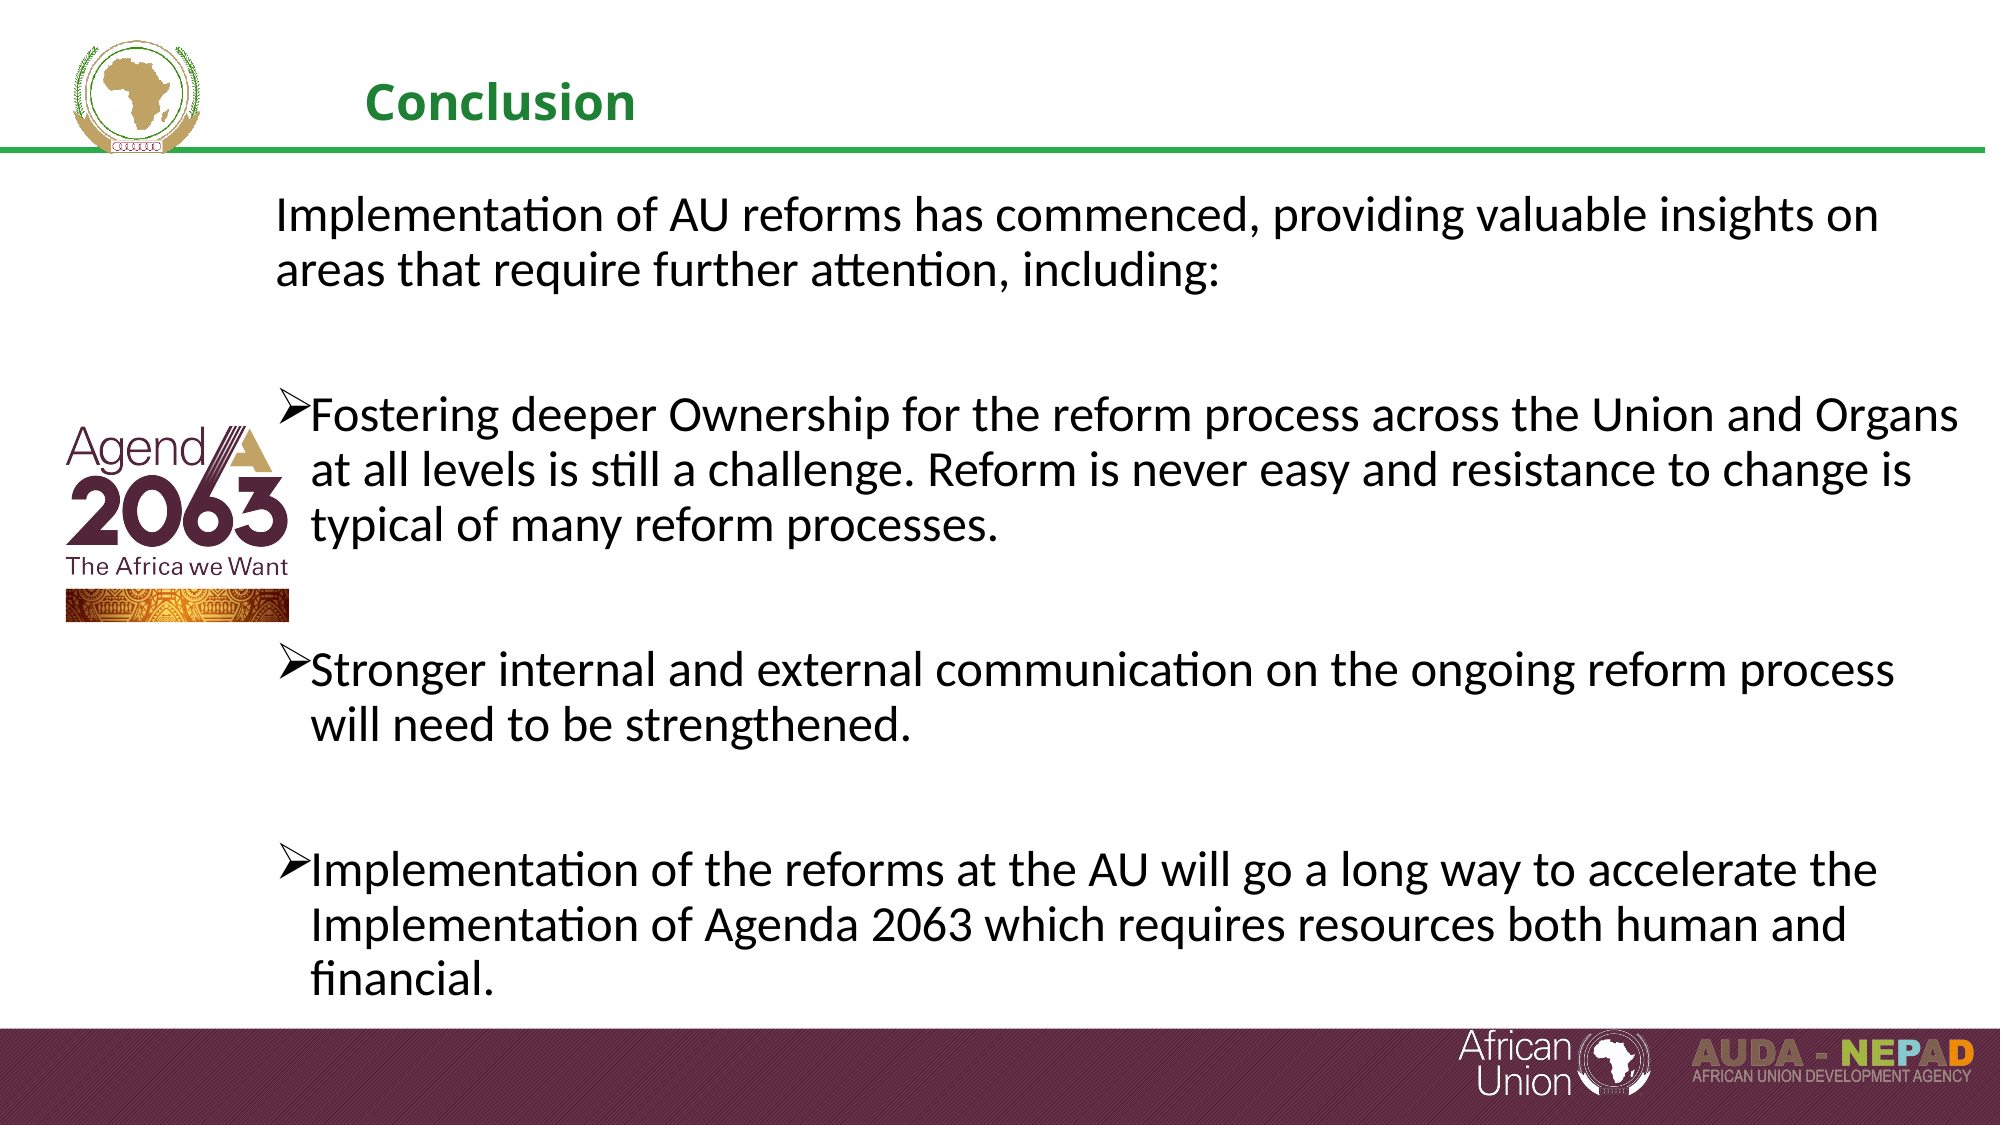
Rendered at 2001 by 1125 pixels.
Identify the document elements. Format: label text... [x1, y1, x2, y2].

list Implementation of AU reforms has commenced, providing valuable insights on areas that require further attention, including: Fostering deeper Ownership for the reform process across the Union and Organs at all levels is still a challenge. Reform is never easy and resistance to change is typical of many reform processes. Stronger internal and external communication on the ongoing reform process will need to be strengthened. Implementation of the reforms at the AU will go a long way to accelerate the Implementation of Agenda 2063 which requires resources both human and financial. [260, 180, 1986, 1015]
picture [56, 420, 299, 650]
picture [71, 38, 202, 156]
text_box Conclusion [349, 62, 1880, 138]
picture [1421, 1000, 1975, 1125]
text_box [0, 1028, 1421, 1125]
text_box [1688, 1028, 2000, 1125]
